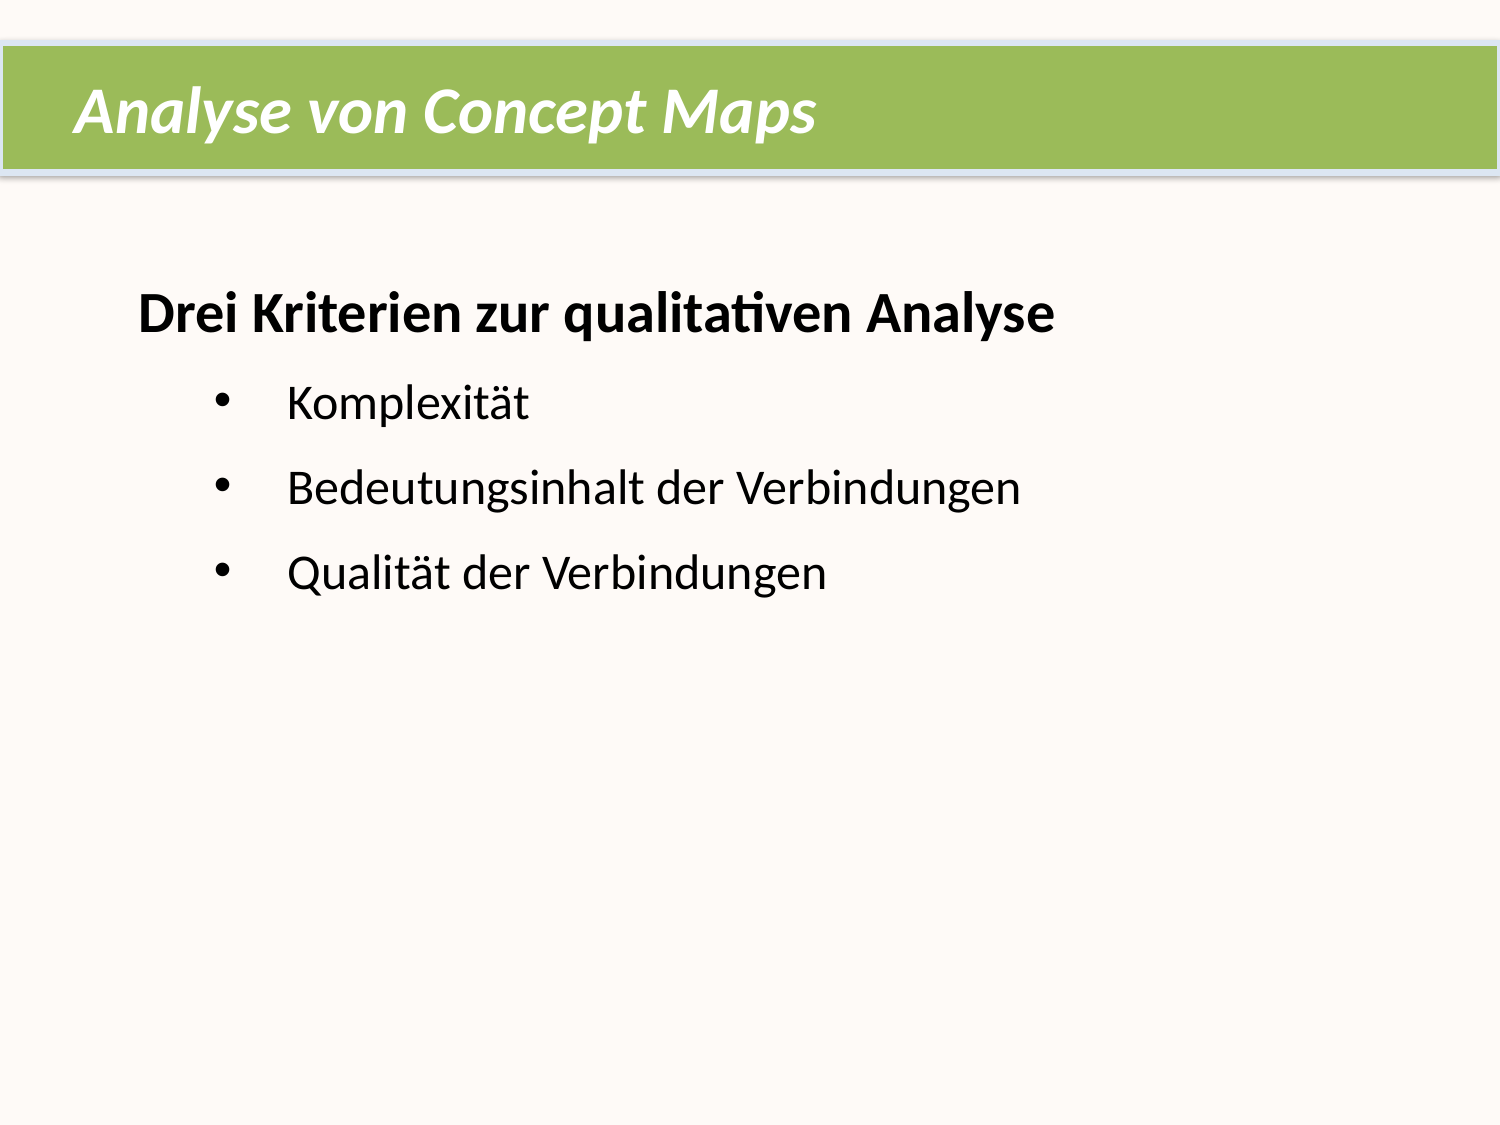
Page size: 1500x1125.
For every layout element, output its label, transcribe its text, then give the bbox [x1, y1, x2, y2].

text_box Analyse von Concept Maps [0, 40, 1500, 176]
text_box Drei Kriterien zur qualitativen Analyse Komplexität Bedeutungsinhalt der Verbindungen Qualität der Verbindungen [123, 267, 1376, 883]
